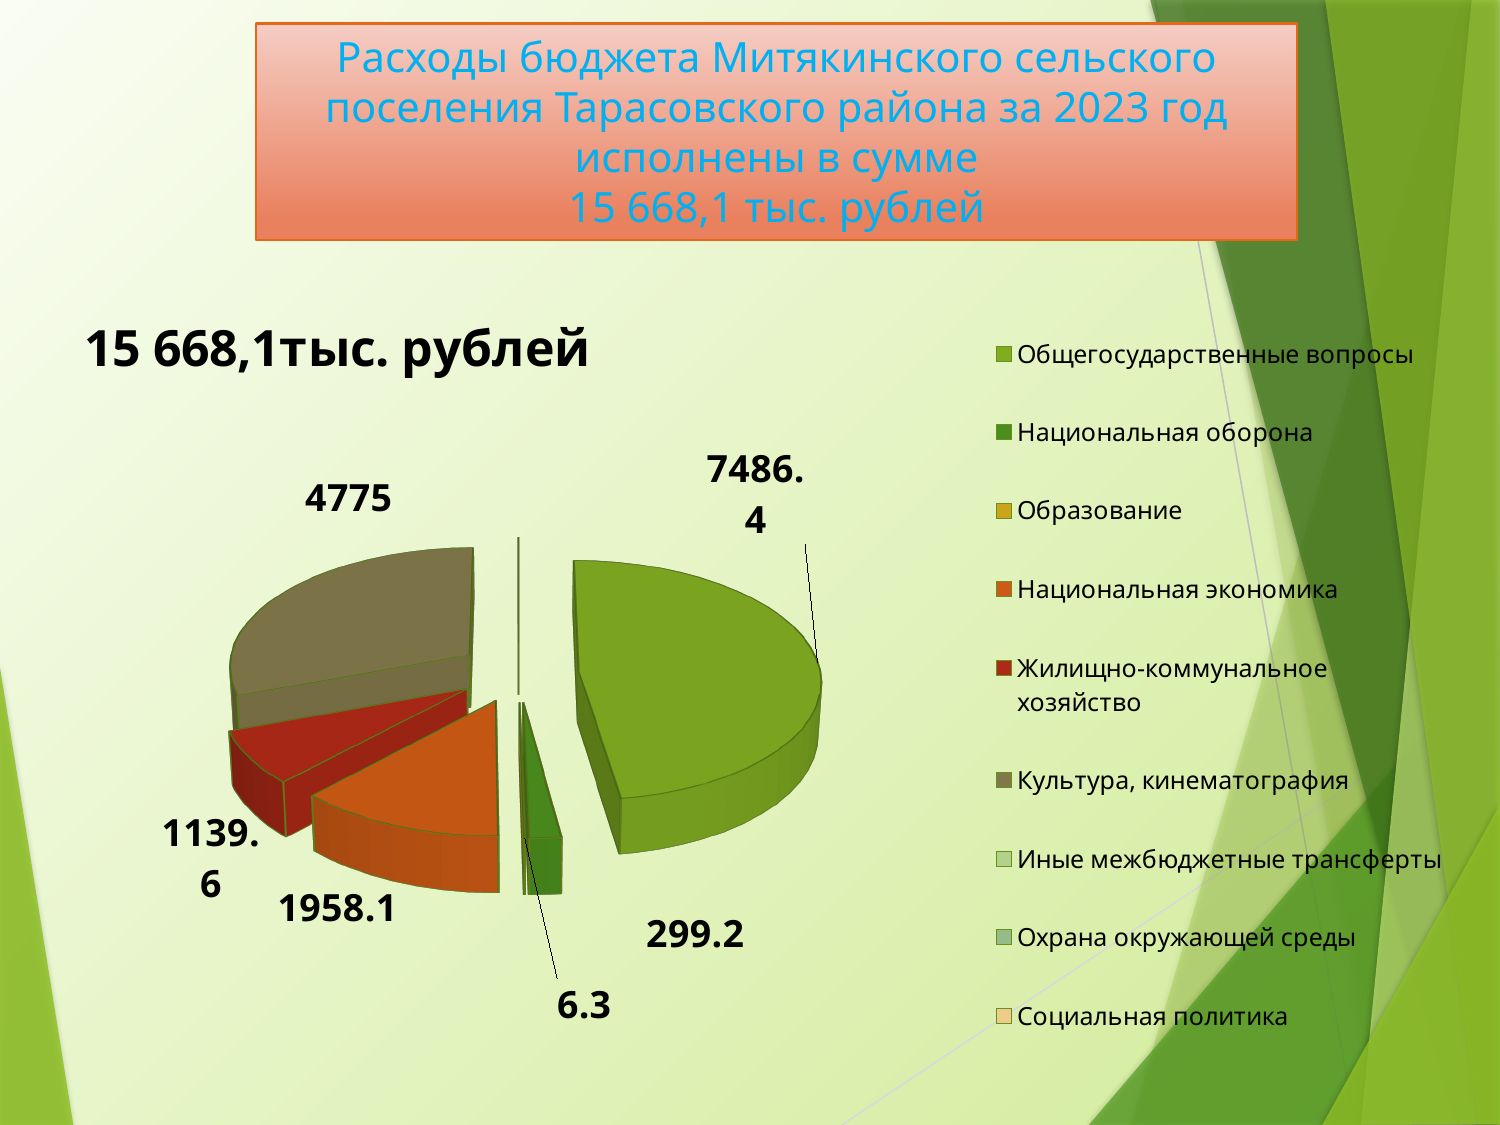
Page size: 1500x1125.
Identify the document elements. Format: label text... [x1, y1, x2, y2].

chart [74, 261, 1458, 1080]
title Расходы бюджета Митякинского сельского поселения Тарасовского района за 2023 год исполнены в сумме 15 668,1 тыс. рублей [255, 22, 1298, 241]
